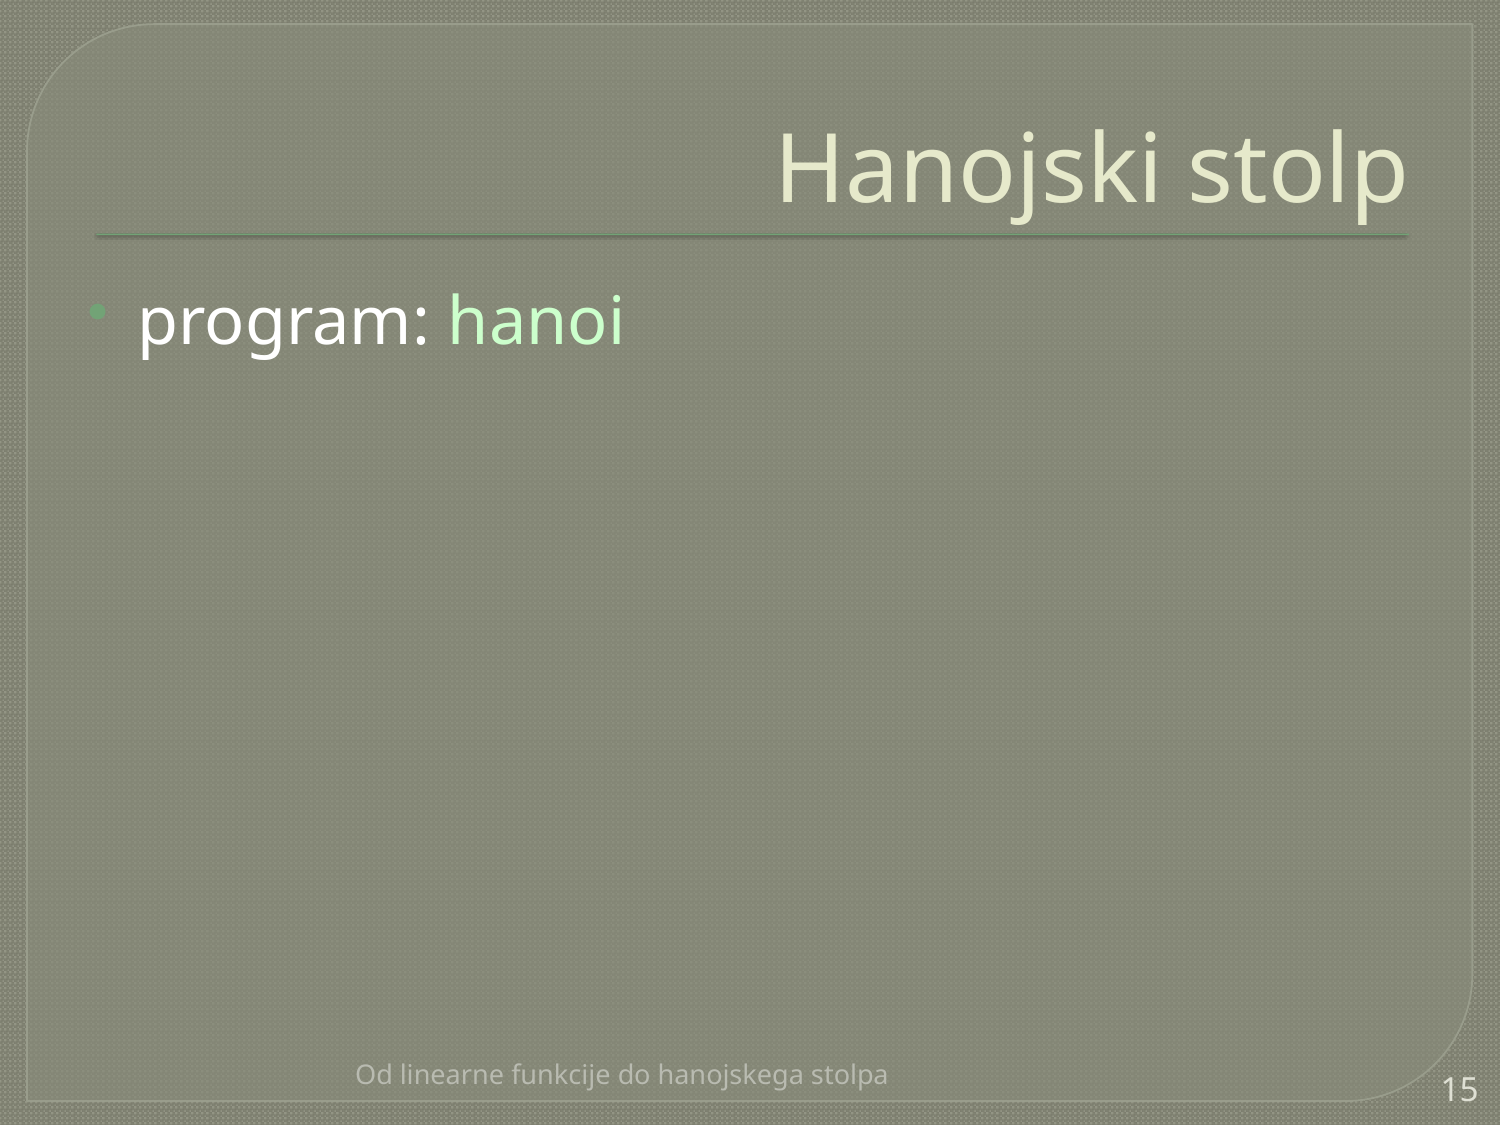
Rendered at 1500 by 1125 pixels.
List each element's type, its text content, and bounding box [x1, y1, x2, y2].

list program: hanoi [75, 270, 1425, 1013]
slide_number 15 [1417, 1068, 1494, 1114]
title Hanojski stolp [75, 41, 1425, 230]
footer Od linearne funkcije do hanojskega stolpa [212, 1050, 904, 1095]
